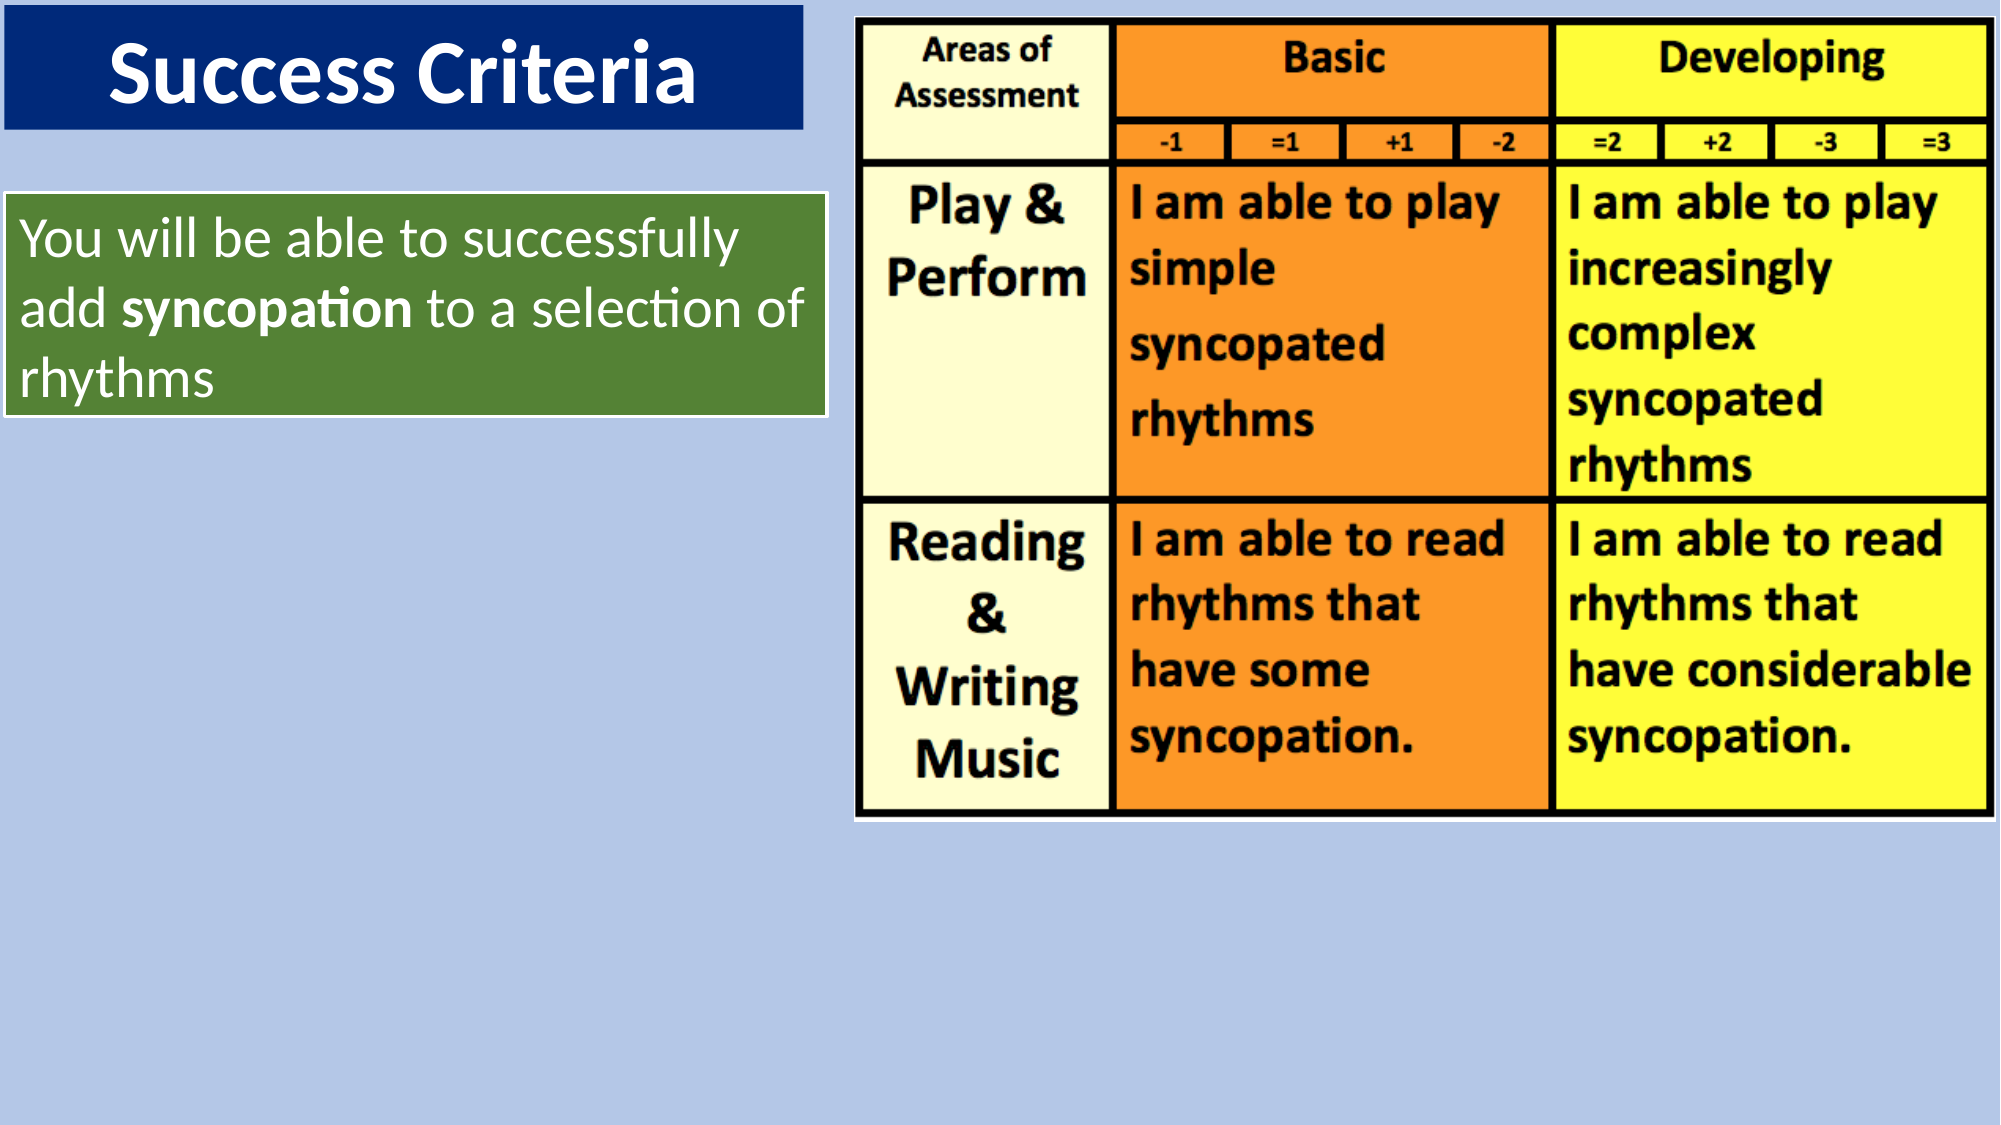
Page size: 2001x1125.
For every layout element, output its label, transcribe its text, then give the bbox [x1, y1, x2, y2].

picture [854, 16, 1996, 823]
text_box Success Criteria [4, 5, 804, 130]
text_box You will be able to successfully add syncopation to a selection of rhythms [4, 192, 828, 417]
